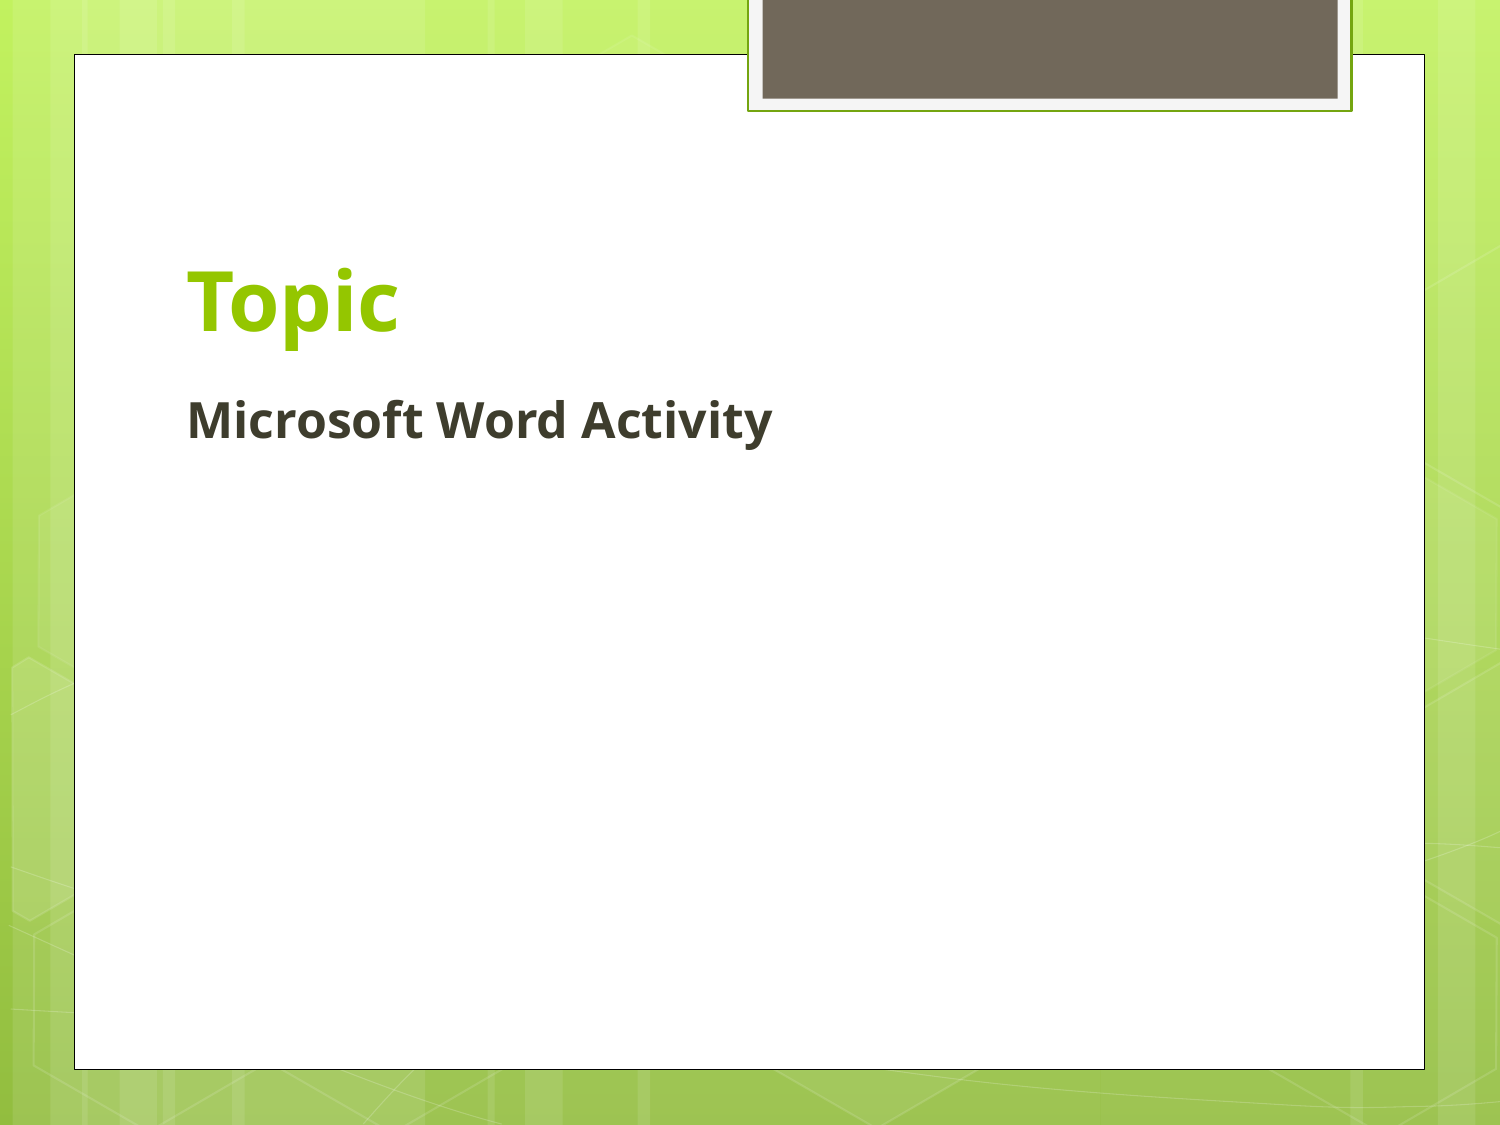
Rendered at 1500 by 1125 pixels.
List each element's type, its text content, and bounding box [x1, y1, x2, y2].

list Microsoft Word Activity [171, 381, 1283, 957]
title Topic [171, 168, 1324, 357]
